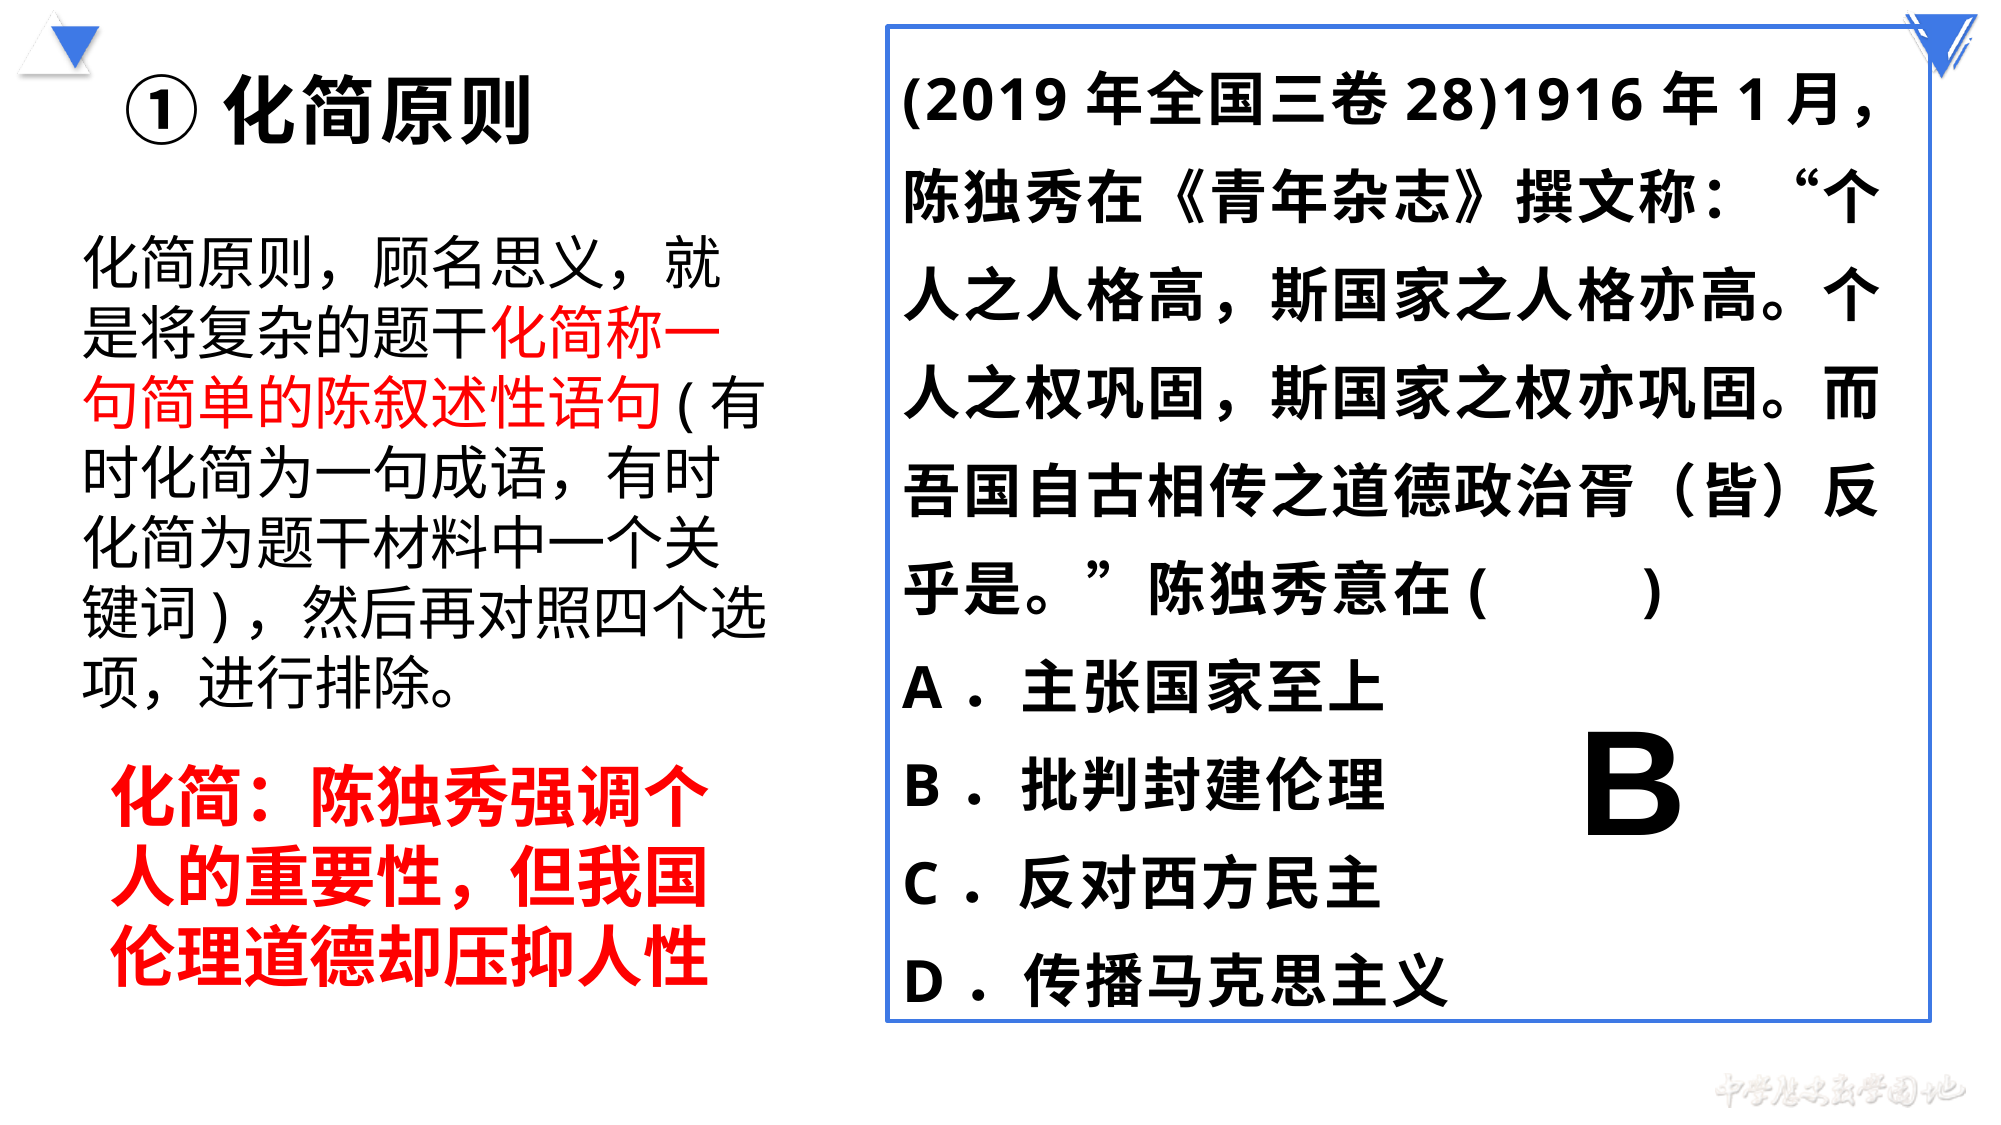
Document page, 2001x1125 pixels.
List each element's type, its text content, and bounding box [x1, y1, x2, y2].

text_box (2019年全国三卷28)1916年1月，陈独秀在《青年杂志》撰文称：“个人之人格高，斯国家之人格亦高。个人之权巩固，斯国家之权亦巩固。而吾国自古相传之道德政治胥（皆）反乎是。”陈独秀意在( ) A．主张国家至上 B．批判封建伦理 C．反对西方民主 D．传播马克思主义 [887, 26, 1930, 1022]
picture [1881, 0, 2000, 92]
text_box B [1563, 678, 1702, 873]
picture [1715, 1073, 1966, 1108]
text_box 化简：陈独秀强调个人的重要性，但我国伦理道德却压抑人性 [94, 747, 760, 1003]
title ①化简原则 [109, 72, 887, 146]
text_box 化简原则，顾名思义，就是将复杂的题干化简称一句简单的陈叙述性语句(有时化简为一句成语，有时化简为题干材料中一个关键词)，然后再对照四个选项，进行排除。 [66, 218, 784, 724]
picture [0, 0, 119, 92]
